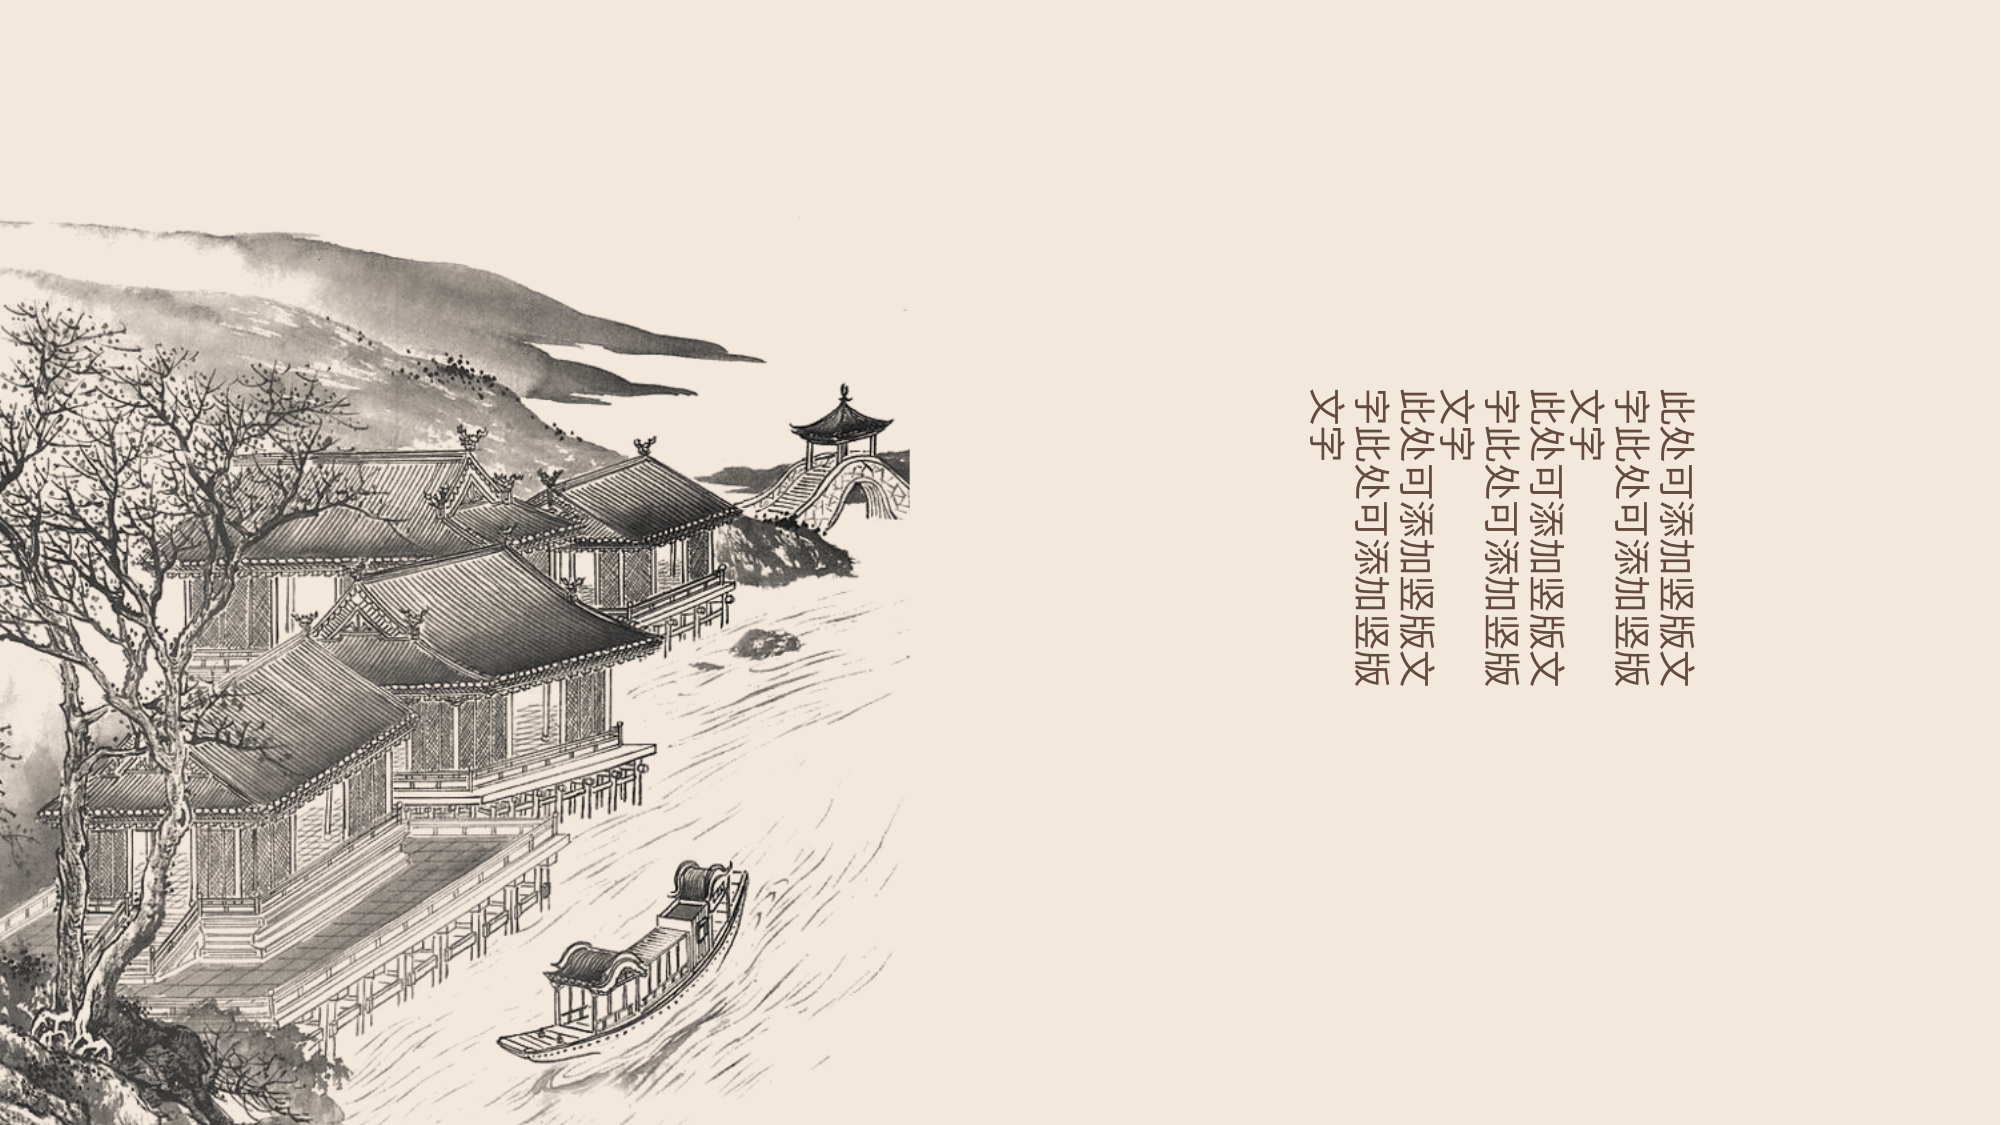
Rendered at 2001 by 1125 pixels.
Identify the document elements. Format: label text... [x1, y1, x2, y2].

picture [0, 28, 910, 1125]
text_box 此处可添加竖版文字此处可添加竖版文字 [1579, 373, 1708, 736]
text_box 此处可添加竖版文字此处可添加竖版文字 [1236, 373, 1449, 736]
text_box 此处可添加竖版文字此处可添加竖版文字 [1449, 373, 1579, 736]
